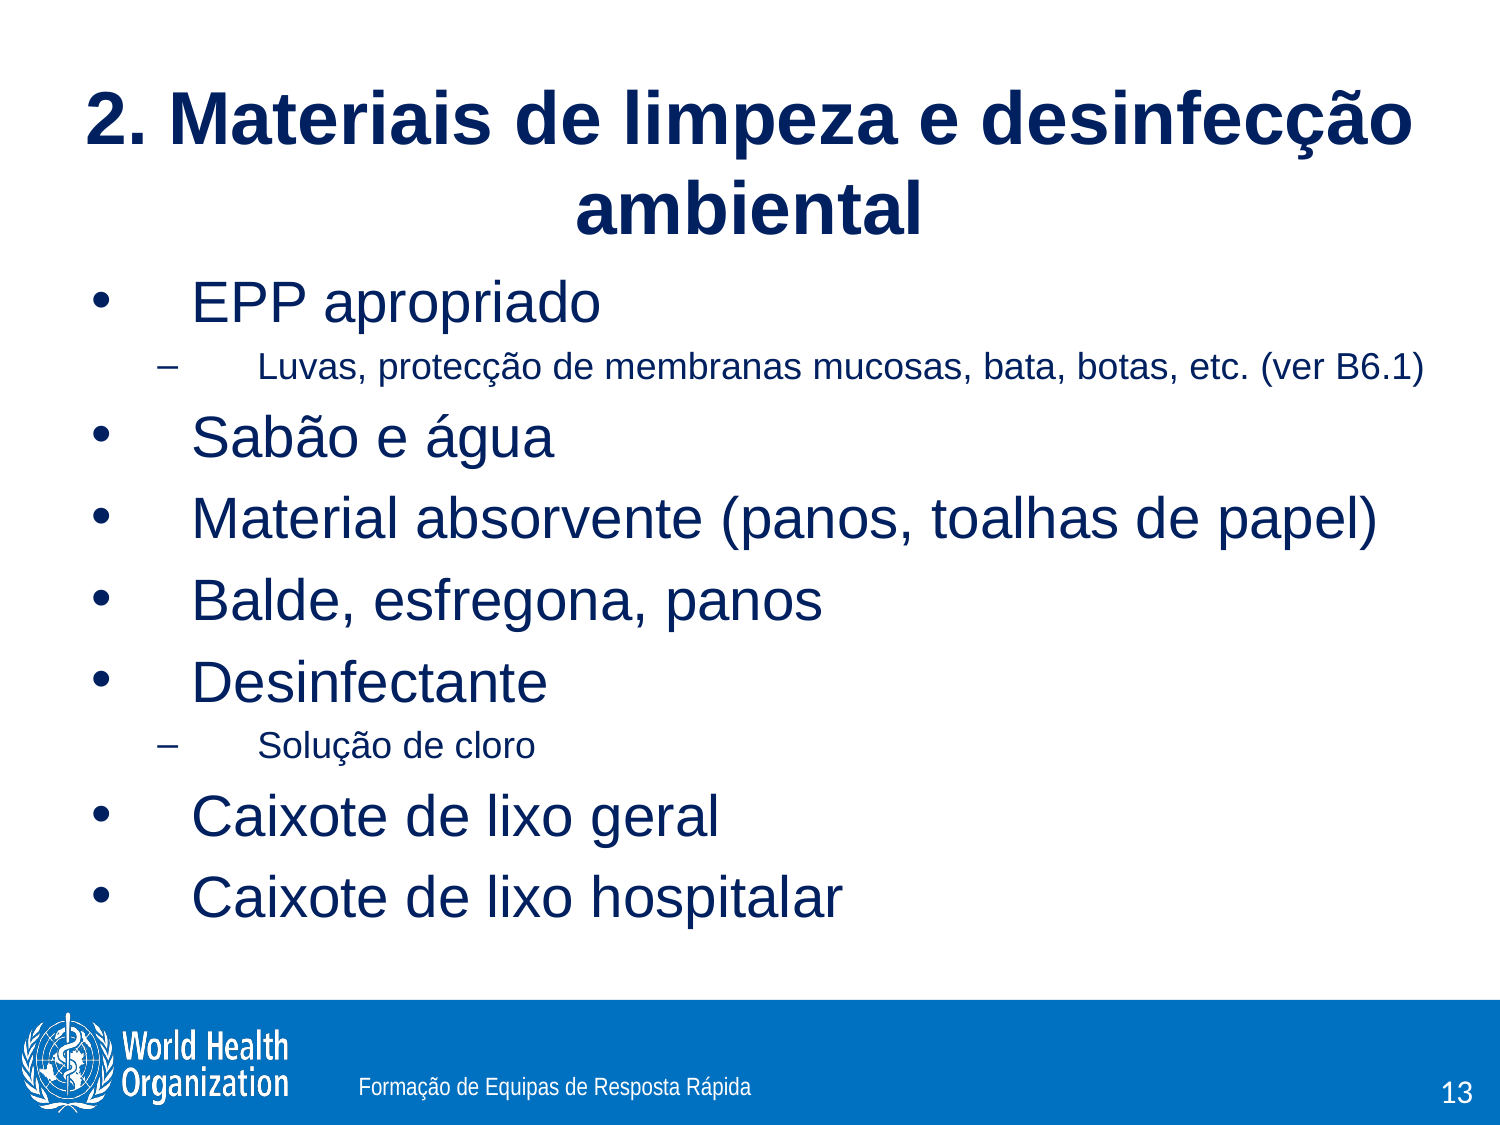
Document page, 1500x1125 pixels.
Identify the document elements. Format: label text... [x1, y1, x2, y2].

list EPP apropriado Luvas, protecção de membranas mucosas, bata, botas, etc. (ver B6.1) Sabão e água Material absorvente (panos, toalhas de papel) Balde, esfregona, panos Desinfectante Solução de cloro Caixote de lixo geral Caixote de lixo hospitalar [76, 257, 1465, 1000]
title 2. Materiais de limpeza e desinfecção ambiental [0, 66, 1500, 254]
picture [21, 1012, 288, 1113]
